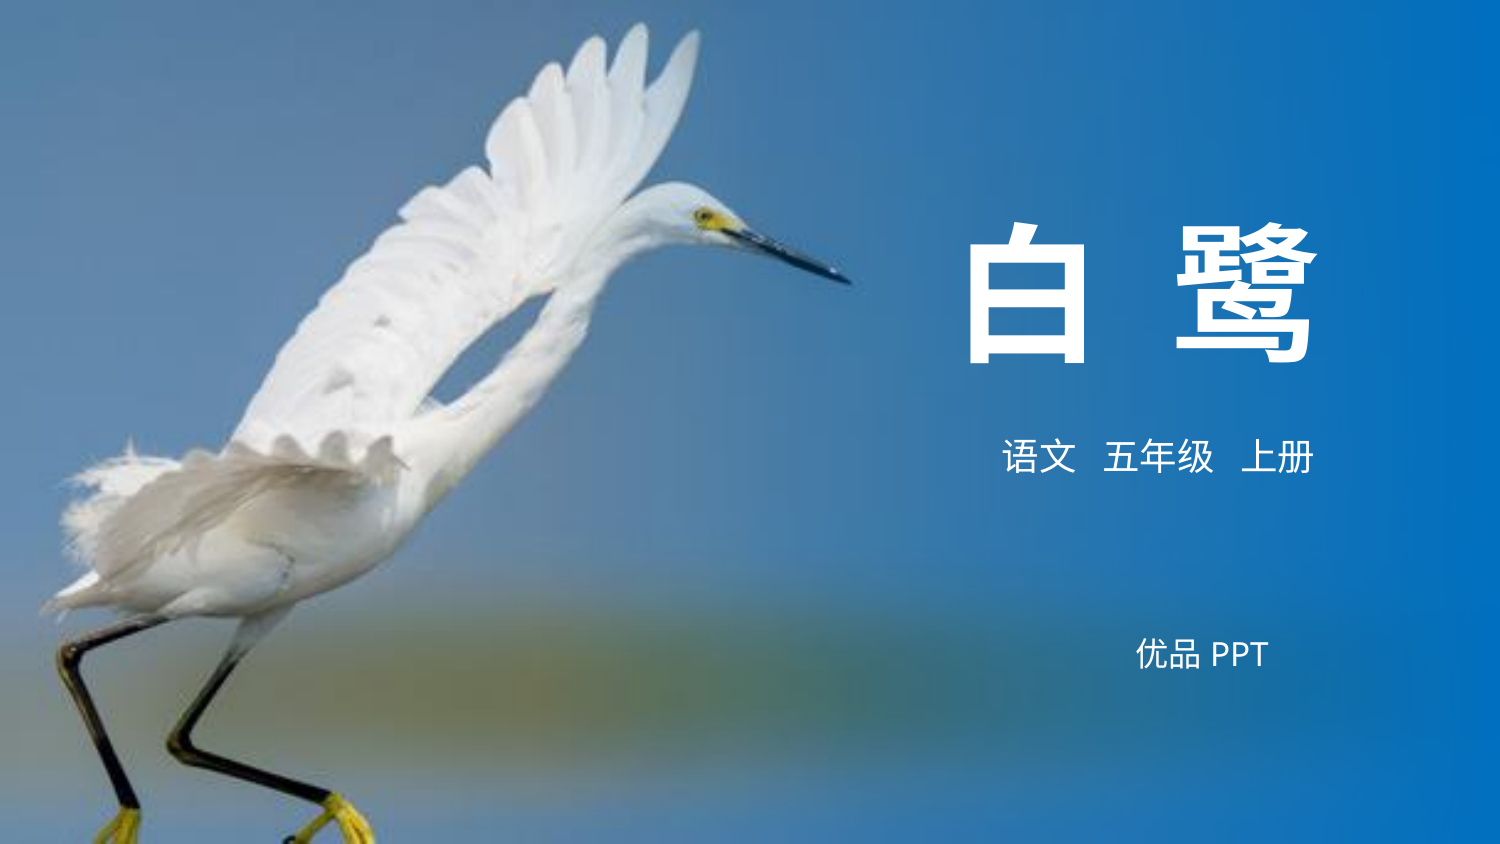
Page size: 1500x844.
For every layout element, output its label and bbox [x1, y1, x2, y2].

picture [0, 0, 1500, 844]
text_box [507, 200, 1340, 487]
